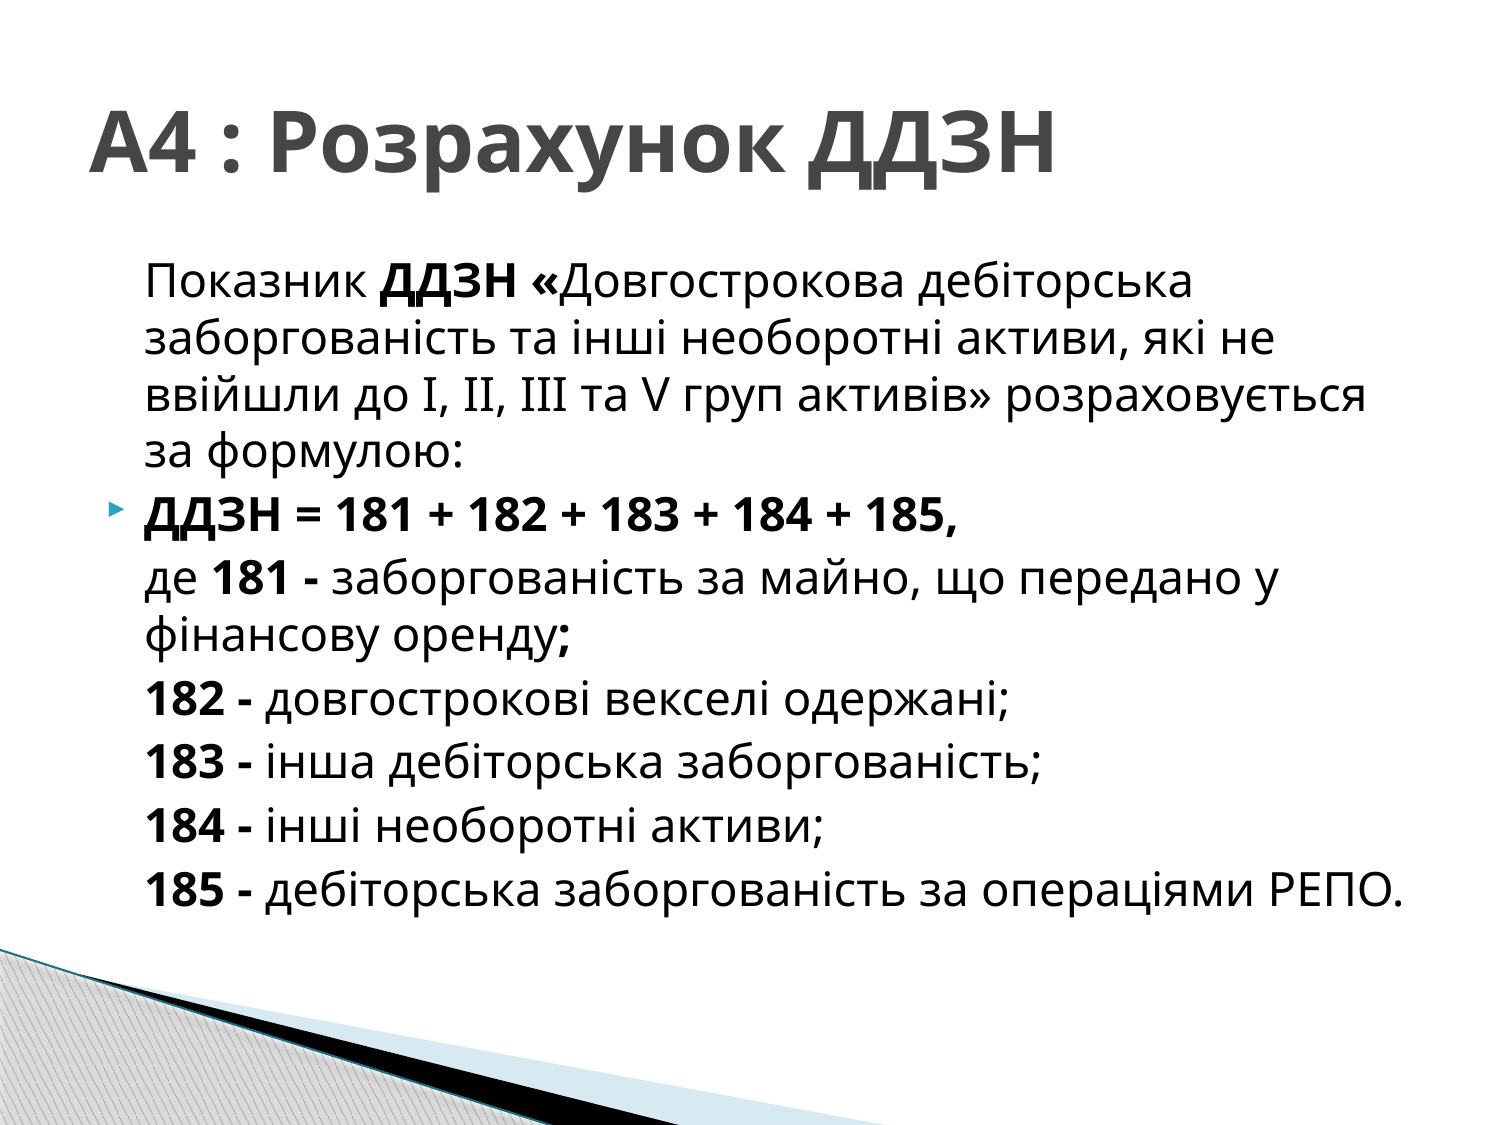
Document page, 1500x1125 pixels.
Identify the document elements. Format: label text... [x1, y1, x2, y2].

list Показник ДДЗН «Довгострокова дебіторська заборгованість та інші необоротні активи, які не ввійшли до I, II, III та V груп активів» розраховується за формулою: ДДЗН = 181 + 182 + 183 + 184 + 185, де 181 - заборгованість за майно, що передано у фінансову оренду; 182 - довгострокові векселі одержані; 183 - інша дебіторська заборгованість; 184 - інші необоротні активи; 185 - дебіторська заборгованість за операціями РЕПО. [75, 243, 1425, 986]
title А4 : Розрахунок ДДЗН [75, 45, 1425, 233]
